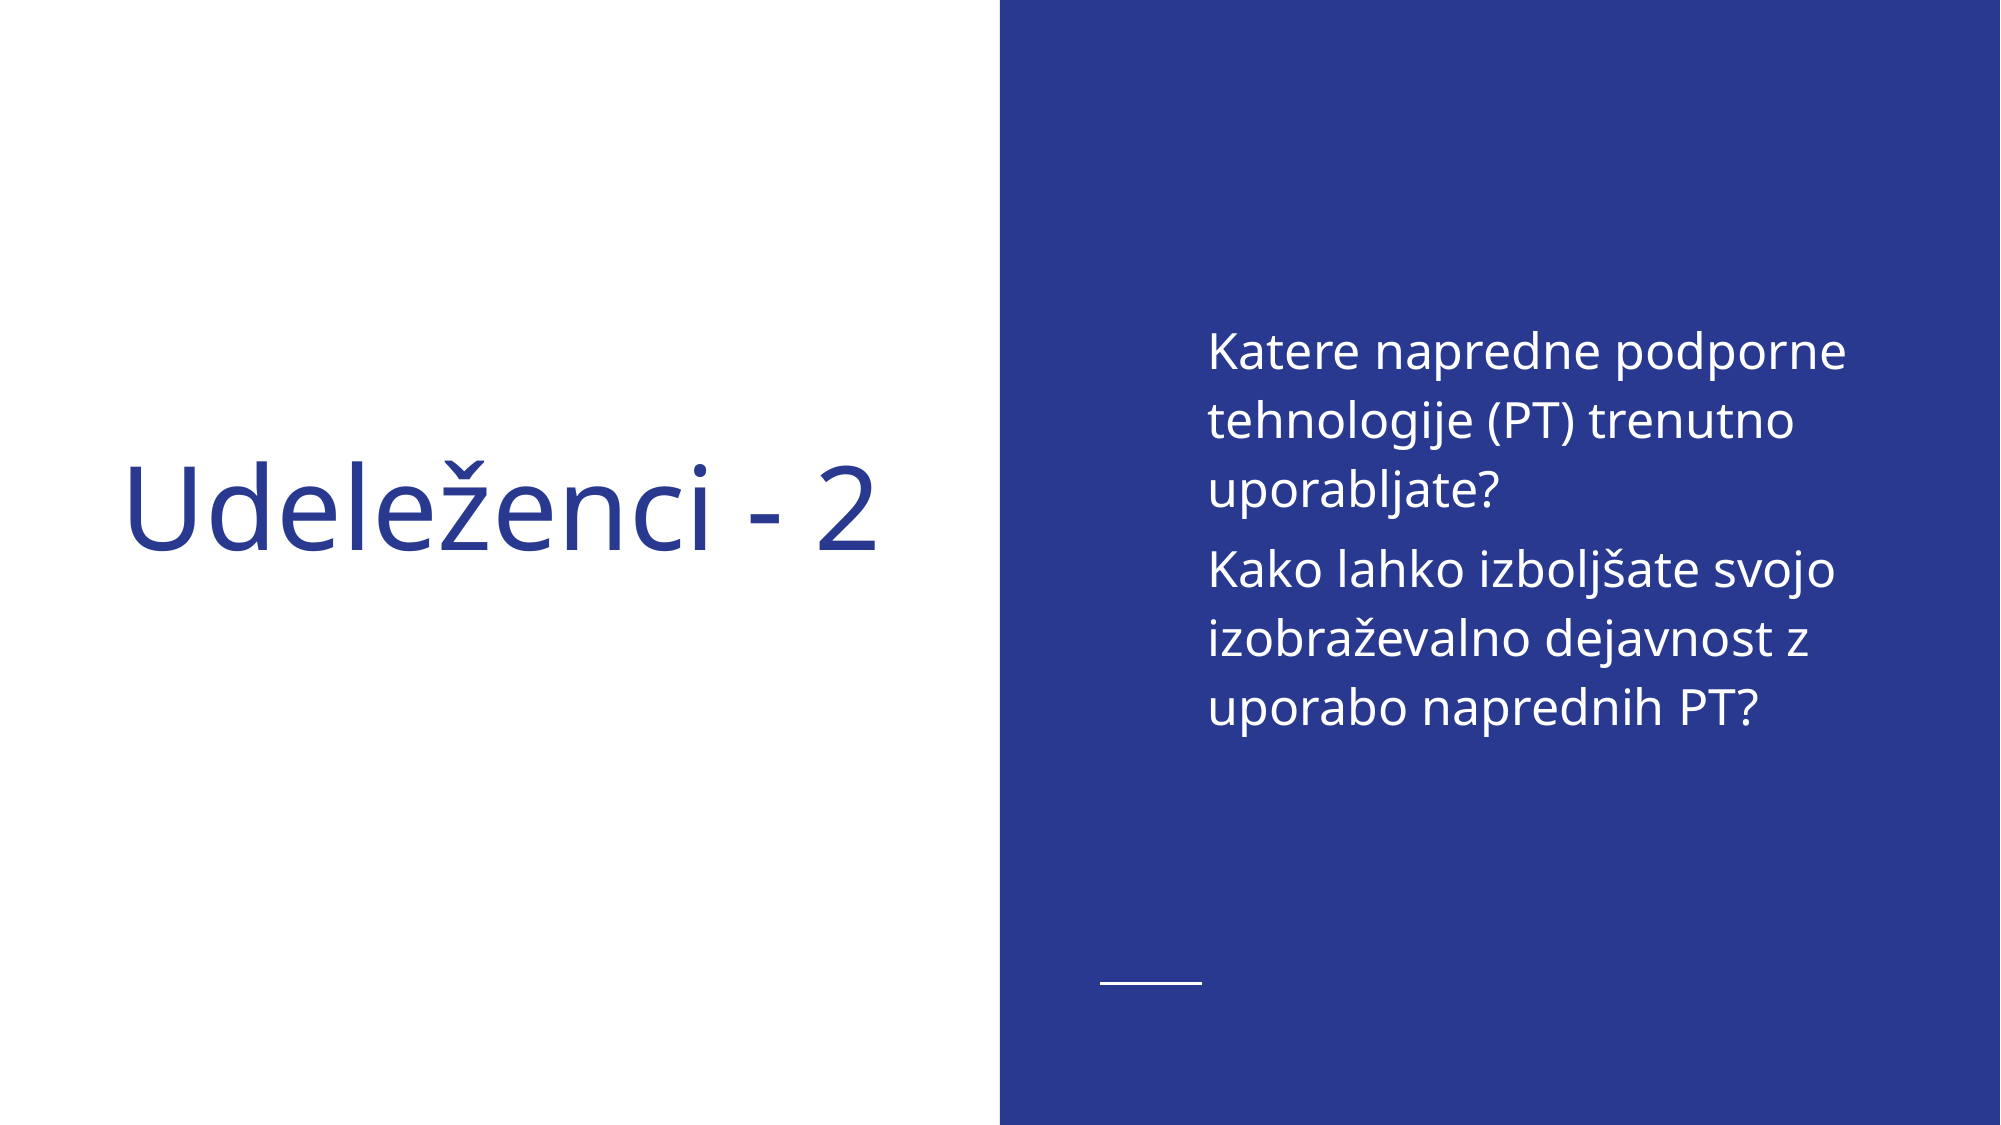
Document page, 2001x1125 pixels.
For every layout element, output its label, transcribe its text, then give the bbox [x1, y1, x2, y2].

list Katere napredne podporne tehnologije (PT) trenutno uporabljate? Kako lahko izboljšate svojo izobraževalno dejavnost z uporabo naprednih PT? [1080, 158, 1920, 967]
title Udeleženci - 2 [58, 251, 943, 594]
